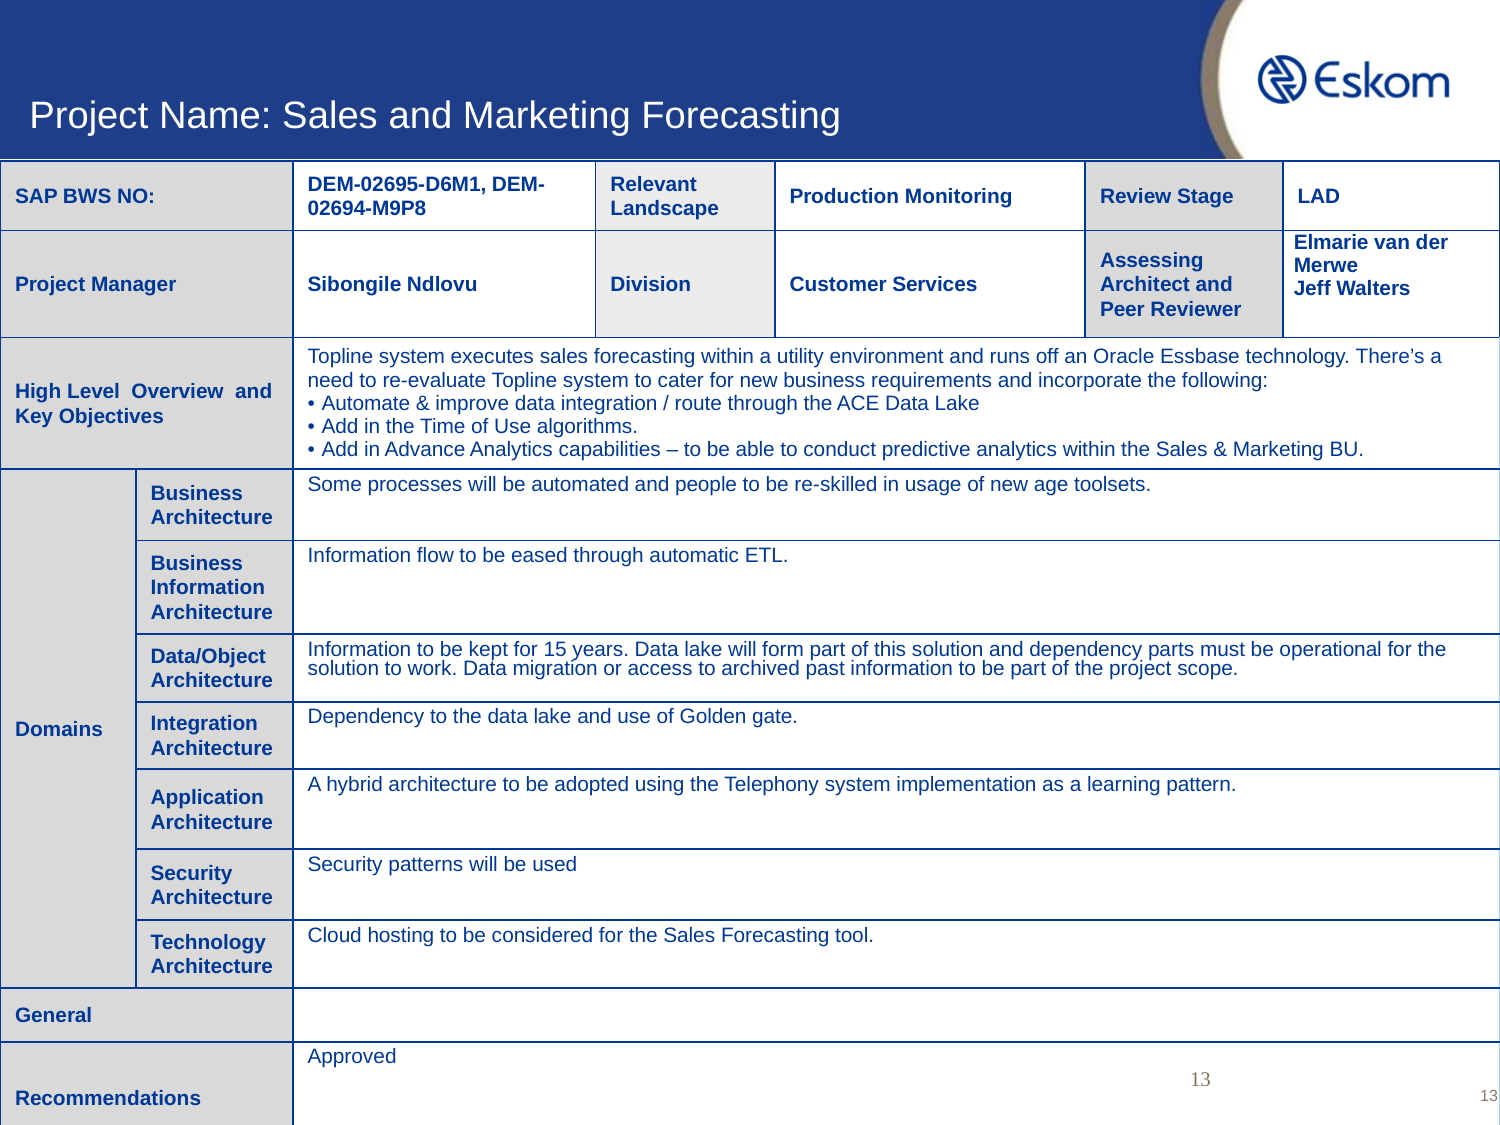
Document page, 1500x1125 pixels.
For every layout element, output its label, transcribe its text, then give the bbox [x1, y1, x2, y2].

table_cell Business Architecture [137, 470, 292, 540]
table_cell Integration Architecture [137, 703, 292, 768]
table_header SAP BWS NO: [1, 162, 292, 230]
table_cell Business Information Architecture [137, 541, 292, 633]
table_cell Security Architecture [137, 850, 292, 919]
table_cell Project Manager [1, 231, 292, 337]
table_header Review Stage [1086, 162, 1282, 230]
table_cell General [1, 989, 292, 1041]
table_cell Information to be kept for 15 years. Data lake will form part of this solution and dependency parts must be operational for the solution to work. Data migration or access to archived past information to be part of the project scope. [294, 635, 1499, 701]
title Project Name: Sales and Marketing Forecasting [29, 90, 1176, 137]
table_header Relevant Landscape [596, 162, 774, 230]
table_cell High Level Overview and Key Objectives [1, 338, 292, 468]
picture [1257, 66, 1450, 105]
table_cell Approved [294, 1043, 1499, 1125]
table_cell Topline system executes sales forecasting within a utility environment and runs off an Oracle Essbase technology. There’s a need to re-evaluate Topline system to cater for new business requirements and incorporate the following: Automate & improve data integration / route through the ACE Data Lake Add in the Time of Use algorithms. Add in Advance Analytics capabilities – to be able to conduct predictive analytics within the Sales & Marketing BU. [294, 338, 1499, 468]
table_cell Application Architecture [137, 770, 292, 848]
table_cell Dependency to the data lake and use of Golden gate. [294, 703, 1499, 768]
table_cell Domains [1, 470, 135, 987]
table_cell Division [596, 231, 774, 337]
table_cell Cloud hosting to be considered for the Sales Forecasting tool. [294, 921, 1499, 987]
table_cell Customer Services [776, 231, 1084, 337]
table_cell Security patterns will be used [294, 850, 1499, 919]
table_cell A hybrid architecture to be adopted using the Telephony system implementation as a learning pattern. [294, 770, 1499, 848]
table_header LAD [1284, 162, 1499, 230]
picture [0, 0, 1246, 159]
table_cell Technology Architecture [137, 921, 292, 987]
table_cell Recommendations [1, 1043, 292, 1125]
table_cell Elmarie van der Merwe Jeff Walters [1284, 231, 1499, 337]
table_cell [294, 989, 1499, 1041]
table_cell Information flow to be eased through automatic ETL. [294, 541, 1499, 633]
text_box [193, 0, 1500, 66]
table_header Production Monitoring [776, 162, 1084, 230]
table_cell Assessing Architect and Peer Reviewer [1086, 231, 1282, 337]
table_cell Data/Object Architecture [137, 635, 292, 701]
table_cell Some processes will be automated and people to be re-skilled in usage of new age toolsets. [294, 470, 1499, 540]
table_cell Sibongile Ndlovu [294, 231, 595, 337]
table_header DEM-02695-D6M1, DEM-02694-M9P8 [294, 162, 595, 230]
